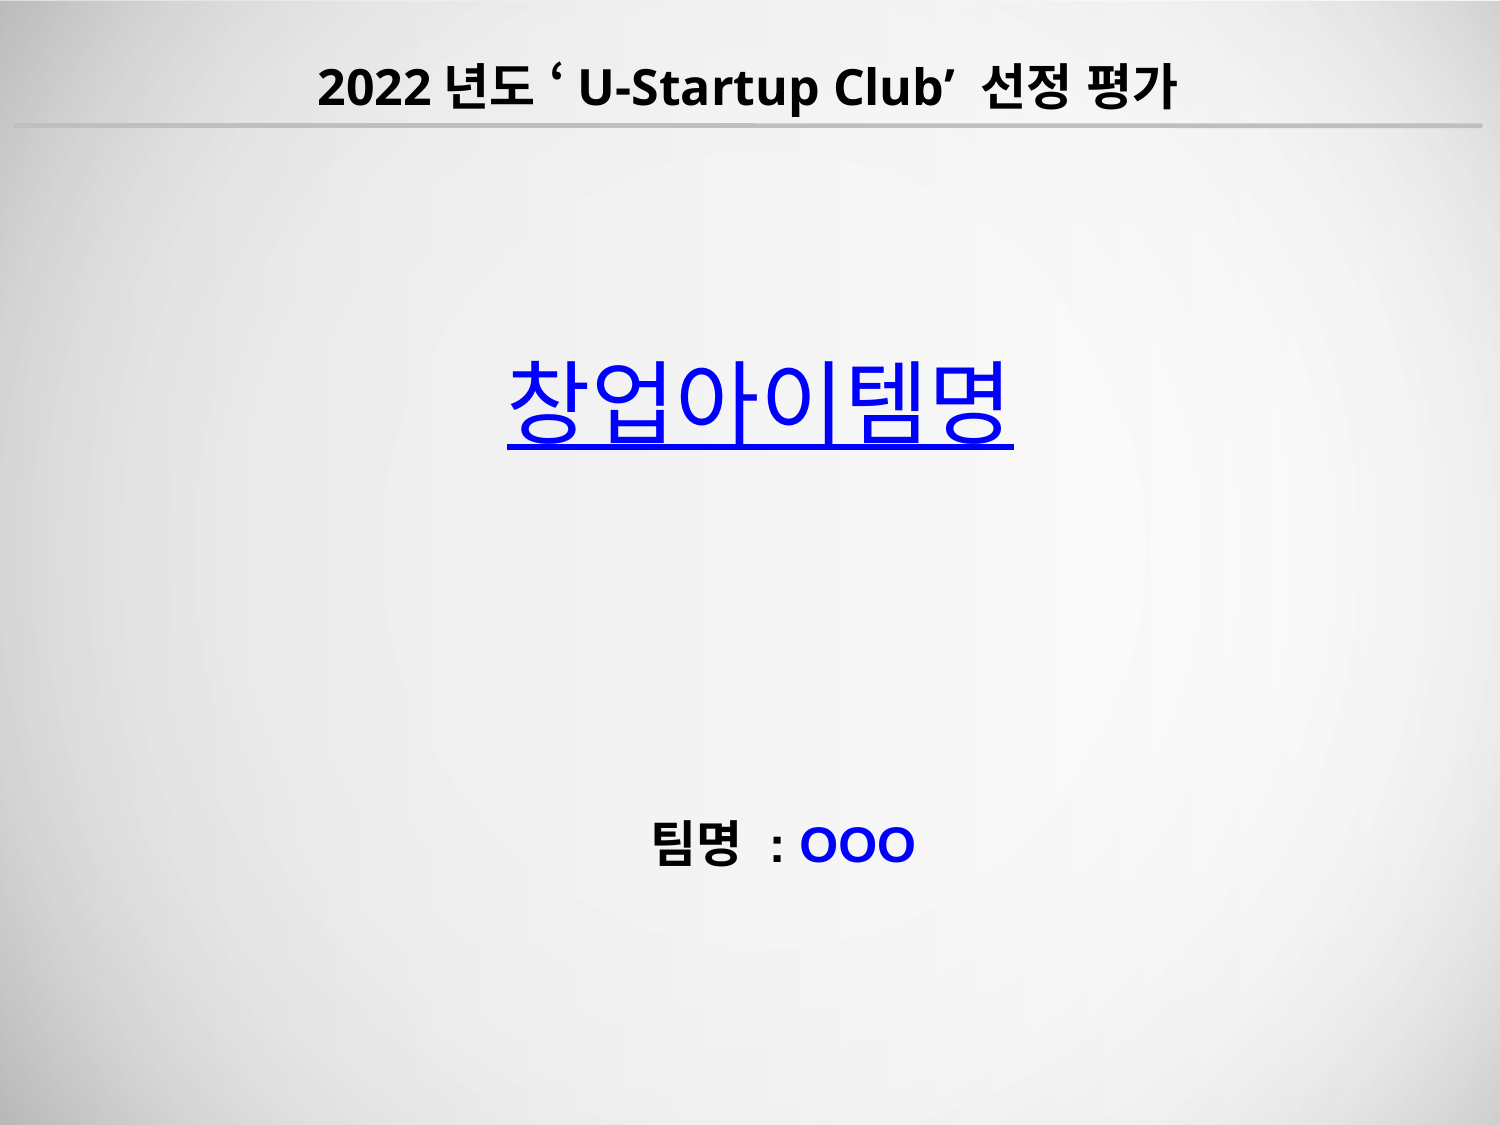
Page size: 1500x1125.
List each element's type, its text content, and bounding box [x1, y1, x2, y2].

text_box 팀명 : OOO [92, 775, 1475, 880]
text_box 2022년도 ‘U-Startup Club’ 선정 평가 [13, 47, 1483, 123]
text_box 창업아이템명 [49, 338, 1471, 463]
